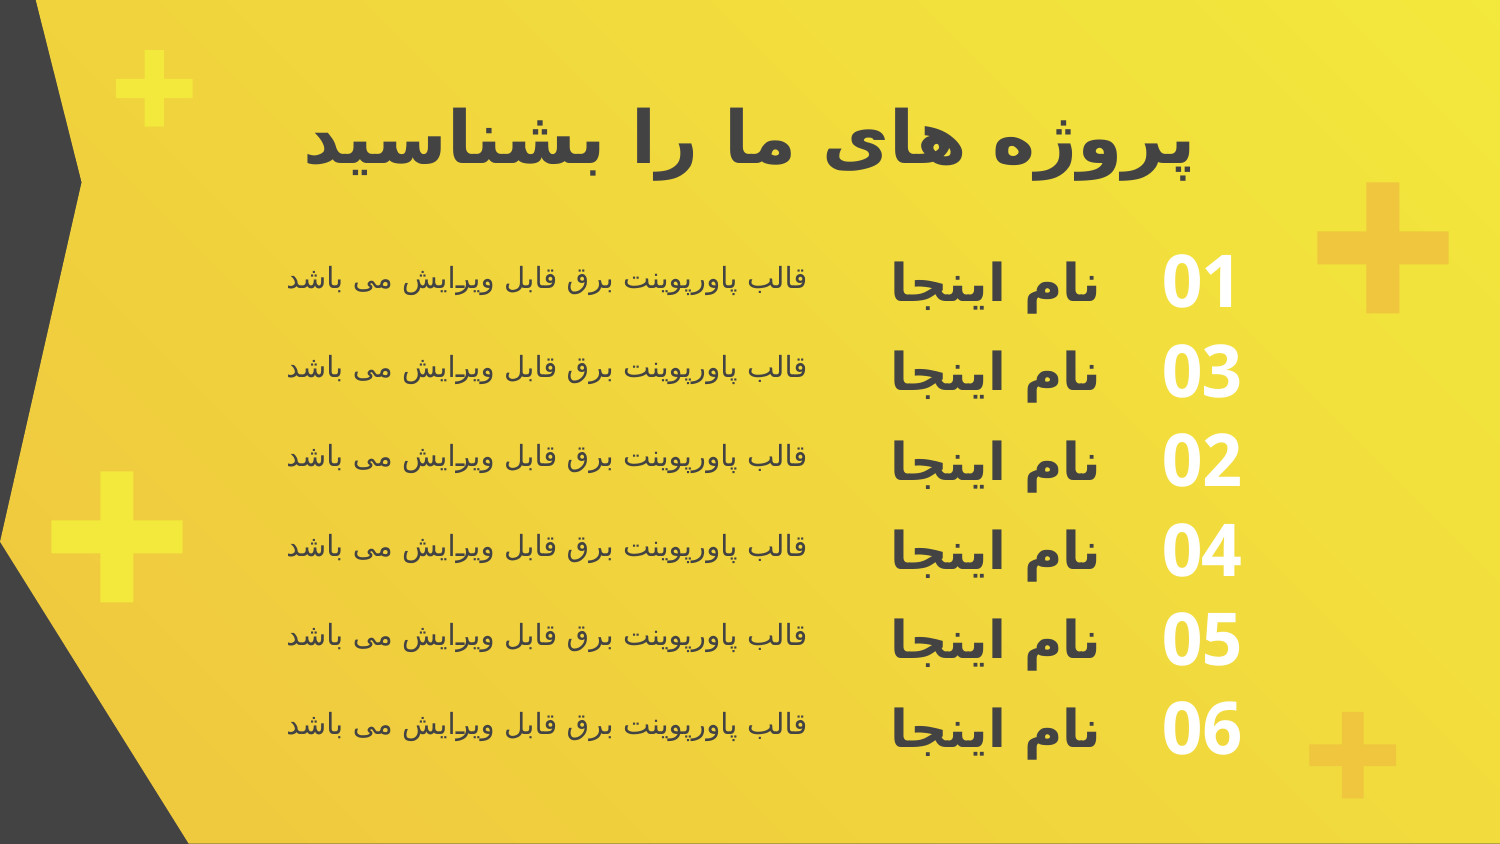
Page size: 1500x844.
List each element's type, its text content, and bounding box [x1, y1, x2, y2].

title نام اینجا [851, 415, 1141, 503]
title 01 [1125, 235, 1281, 322]
title نام اینجا [851, 326, 1141, 414]
subtitle قالب پاورپوینت برق قابل ویرایش می باشد [256, 590, 823, 677]
title نام اینجا [851, 683, 1141, 771]
subtitle قالب پاورپوینت برق قابل ویرایش می باشد [256, 322, 823, 410]
subtitle قالب پاورپوینت برق قابل ویرایش می باشد [256, 679, 823, 767]
title نام اینجا [851, 237, 1141, 324]
title پروژه های ما را بشناسید [118, 76, 1382, 170]
subtitle قالب پاورپوینت برق قابل ویرایش می باشد [256, 501, 823, 588]
subtitle قالب پاورپوینت برق قابل ویرایش می باشد [256, 233, 823, 321]
title 02 [1125, 414, 1281, 501]
title 06 [1125, 682, 1280, 769]
title 05 [1125, 592, 1281, 680]
subtitle قالب پاورپوینت برق قابل ویرایش می باشد [256, 411, 823, 499]
title نام اینجا [851, 594, 1141, 681]
title 04 [1125, 503, 1280, 591]
title 03 [1125, 324, 1281, 412]
title نام اینجا [851, 505, 1141, 592]
